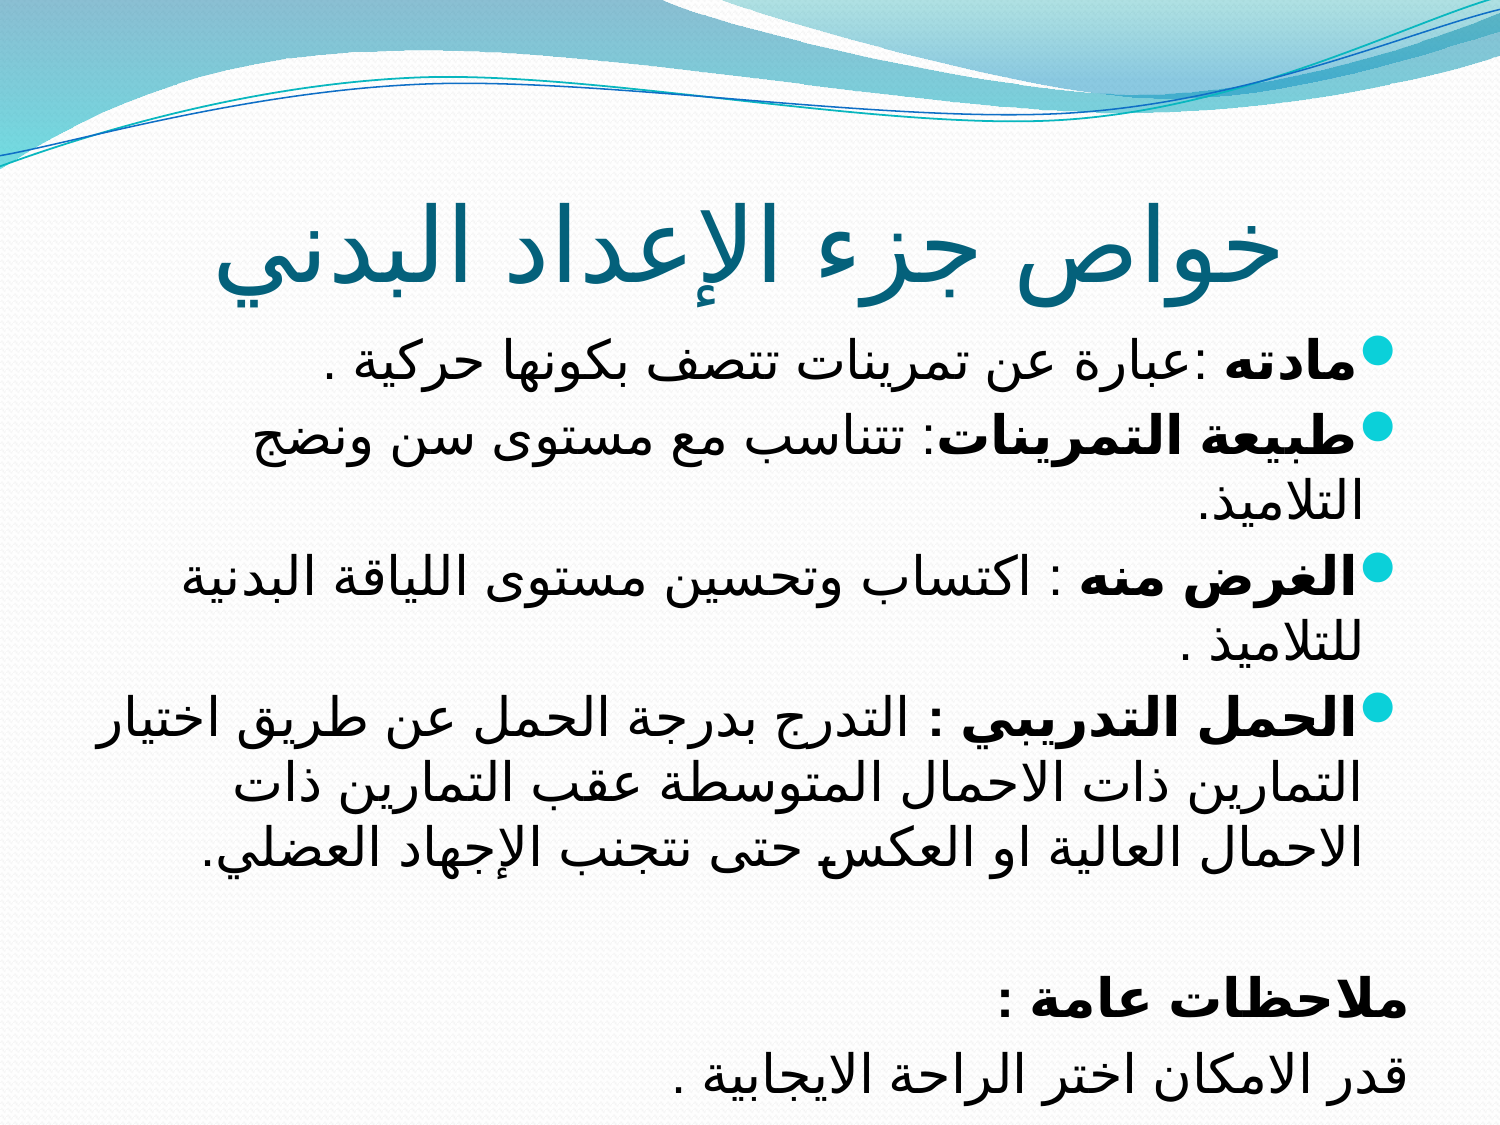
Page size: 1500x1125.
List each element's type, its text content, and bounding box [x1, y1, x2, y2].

list مادته :عبارة عن تمرينات تتصف بكونها حركية . طبيعة التمرينات: تتناسب مع مستوى سن ونضج التلاميذ. الغرض منه : اكتساب وتحسين مستوى اللياقة البدنية للتلاميذ . الحمل التدريبي : التدرج بدرجة الحمل عن طريق اختيار التمارين ذات الاحمال المتوسطة عقب التمارين ذات الاحمال العالية او العكس حتى نتجنب الإجهاد العضلي. ملاحظات عامة : قدر الامكان اختر الراحة الايجابية . نوع بين التمارين بحيث تؤدى بعضها من الثبات والاخر من الحركة . [75, 317, 1425, 1038]
title خواص جزء الإعداد البدني [75, 115, 1425, 304]
